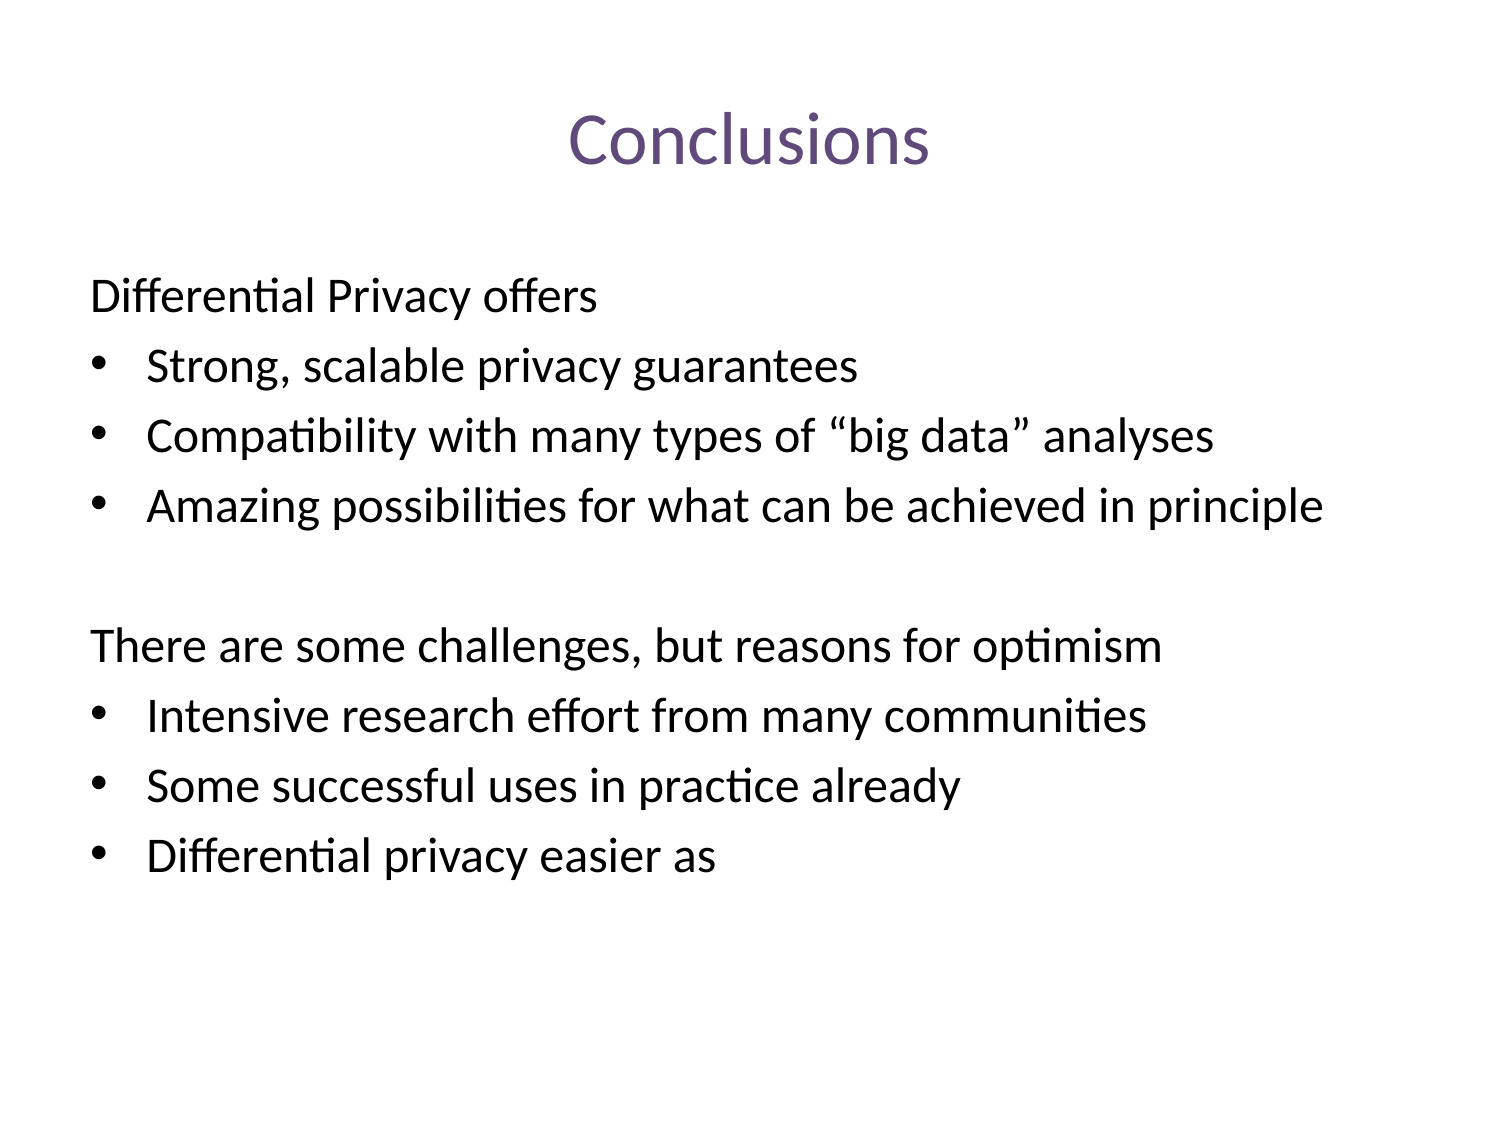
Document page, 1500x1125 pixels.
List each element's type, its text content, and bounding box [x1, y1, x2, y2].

title Conclusions [75, 57, 1425, 213]
